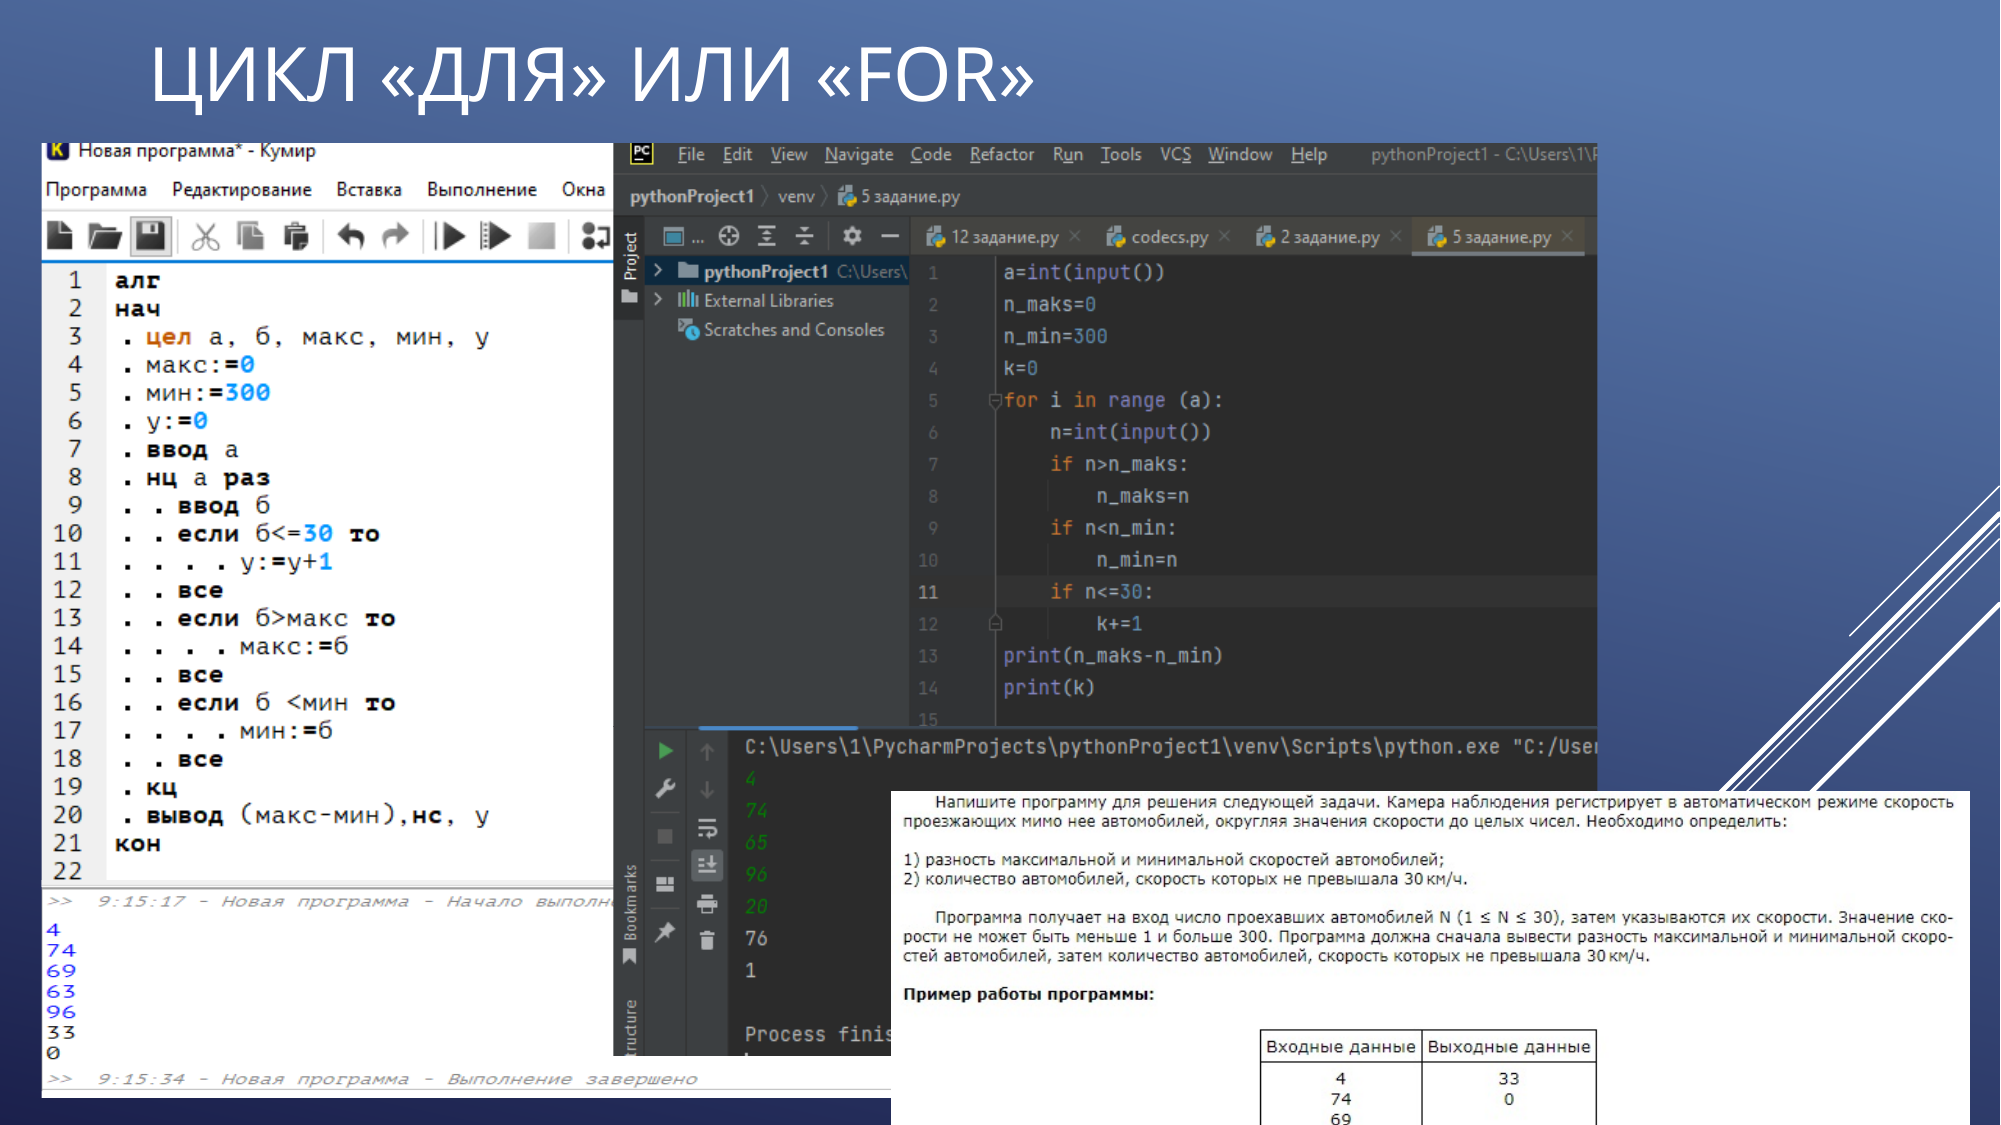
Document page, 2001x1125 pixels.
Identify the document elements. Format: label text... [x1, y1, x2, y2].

picture [41, 142, 1970, 1125]
title Цикл «для» или «for» [133, 0, 1534, 142]
